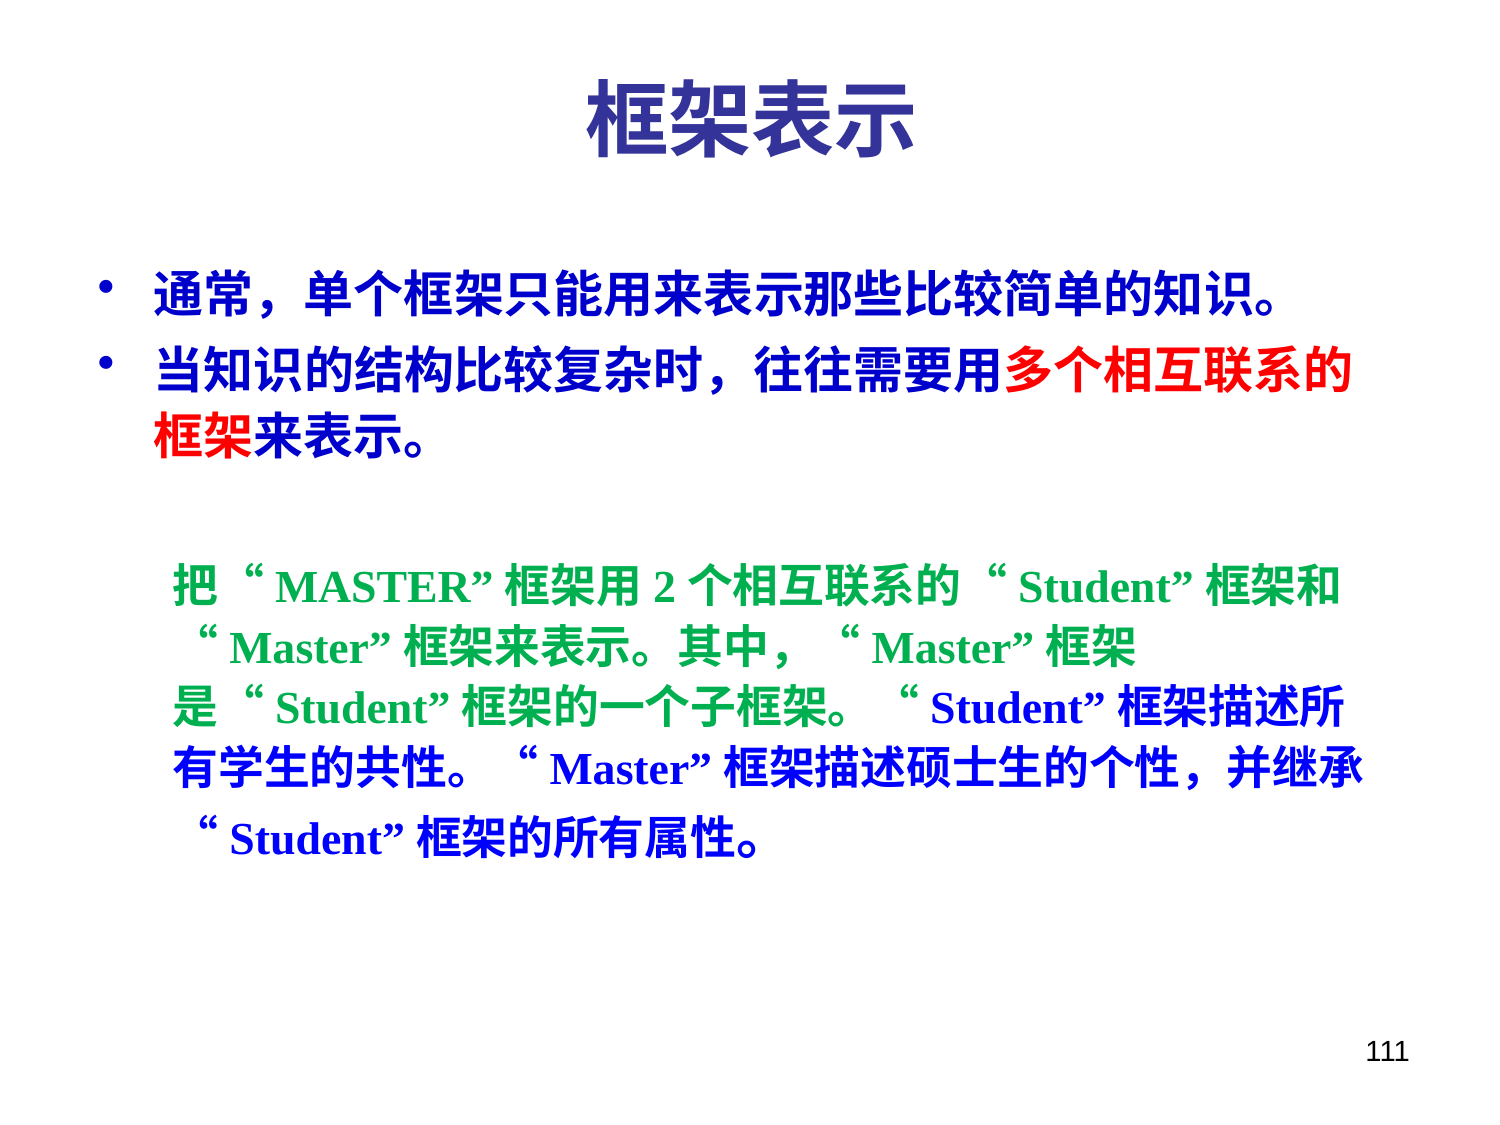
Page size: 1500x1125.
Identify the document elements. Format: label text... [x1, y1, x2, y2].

slide_number 111 [1074, 1024, 1425, 1103]
list 通常，单个框架只能用来表示那些比较简单的知识。 当知识的结构比较复杂时，往往需要用多个相互联系的框架来表示。 把“MASTER”框架用2个相互联系的“Student”框架和“Master”框架来表示。其中，“Master”框架是“Student”框架的一个子框架。“Student”框架描述所有学生的共性。“Master”框架描述硕士生的个性，并继承“Student”框架的所有属性。 [82, 249, 1406, 1053]
title 框架表示 [76, 36, 1427, 198]
